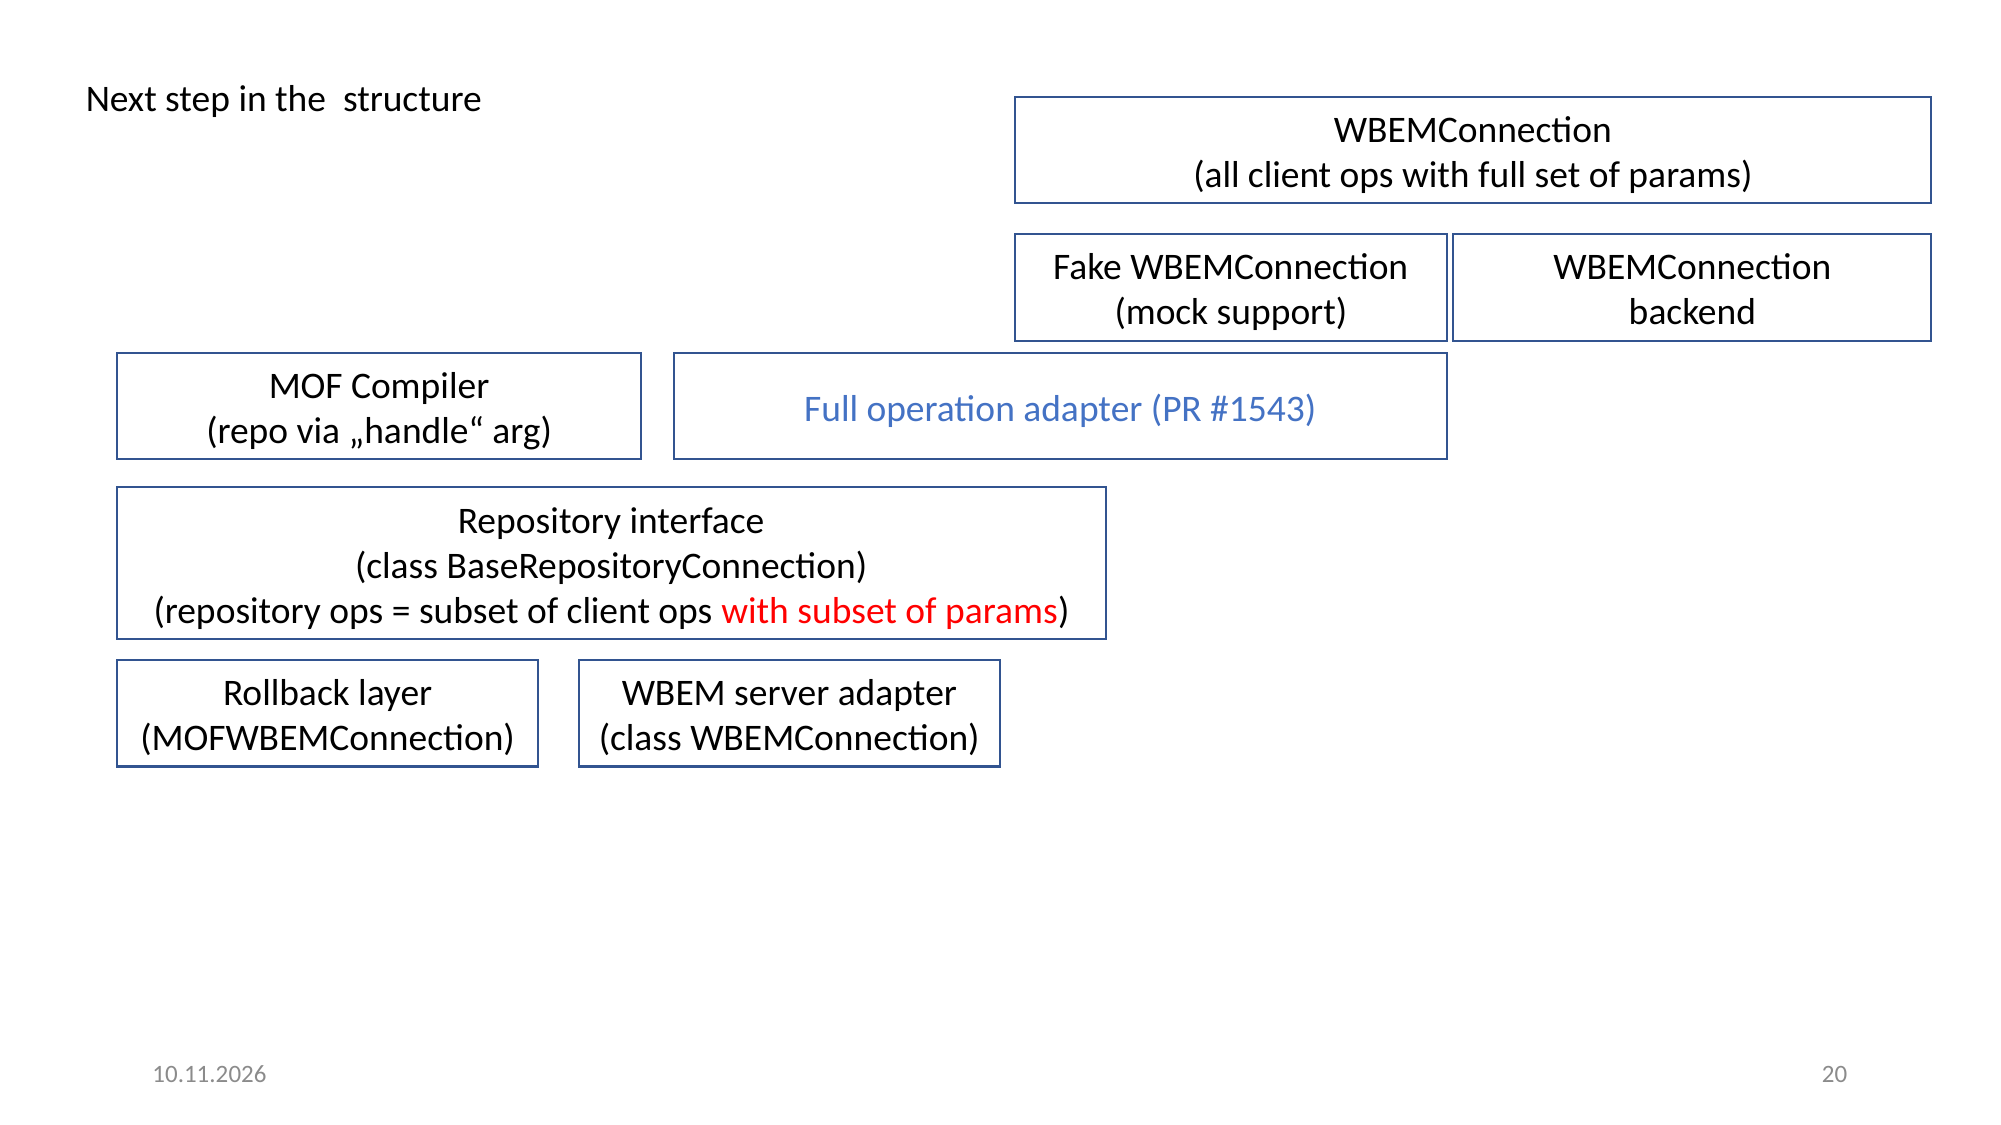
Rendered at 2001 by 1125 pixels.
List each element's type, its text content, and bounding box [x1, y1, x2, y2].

text_box WBEMConnection backend [1452, 233, 1932, 342]
text_box Full operation adapter (PR #1543) [673, 352, 1448, 460]
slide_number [137, 1042, 588, 1103]
text_box MOF Compiler (repo via „handle“ arg) [116, 352, 642, 460]
text_box WBEMConnection (all client ops with full set of params) [1014, 96, 1932, 204]
text_box WBEM server adapter (class WBEMConnection) [578, 659, 1001, 768]
text_box Next step in the structure [71, 66, 498, 127]
slide_number 20 [1412, 1042, 1863, 1103]
text_box Rollback layer (MOFWBEMConnection) [116, 659, 539, 768]
text_box Fake WBEMConnection (mock support) [1014, 233, 1448, 342]
text_box Repository interface (class BaseRepositoryConnection) (repository ops = subset of client ops with subset of params) [116, 486, 1107, 640]
